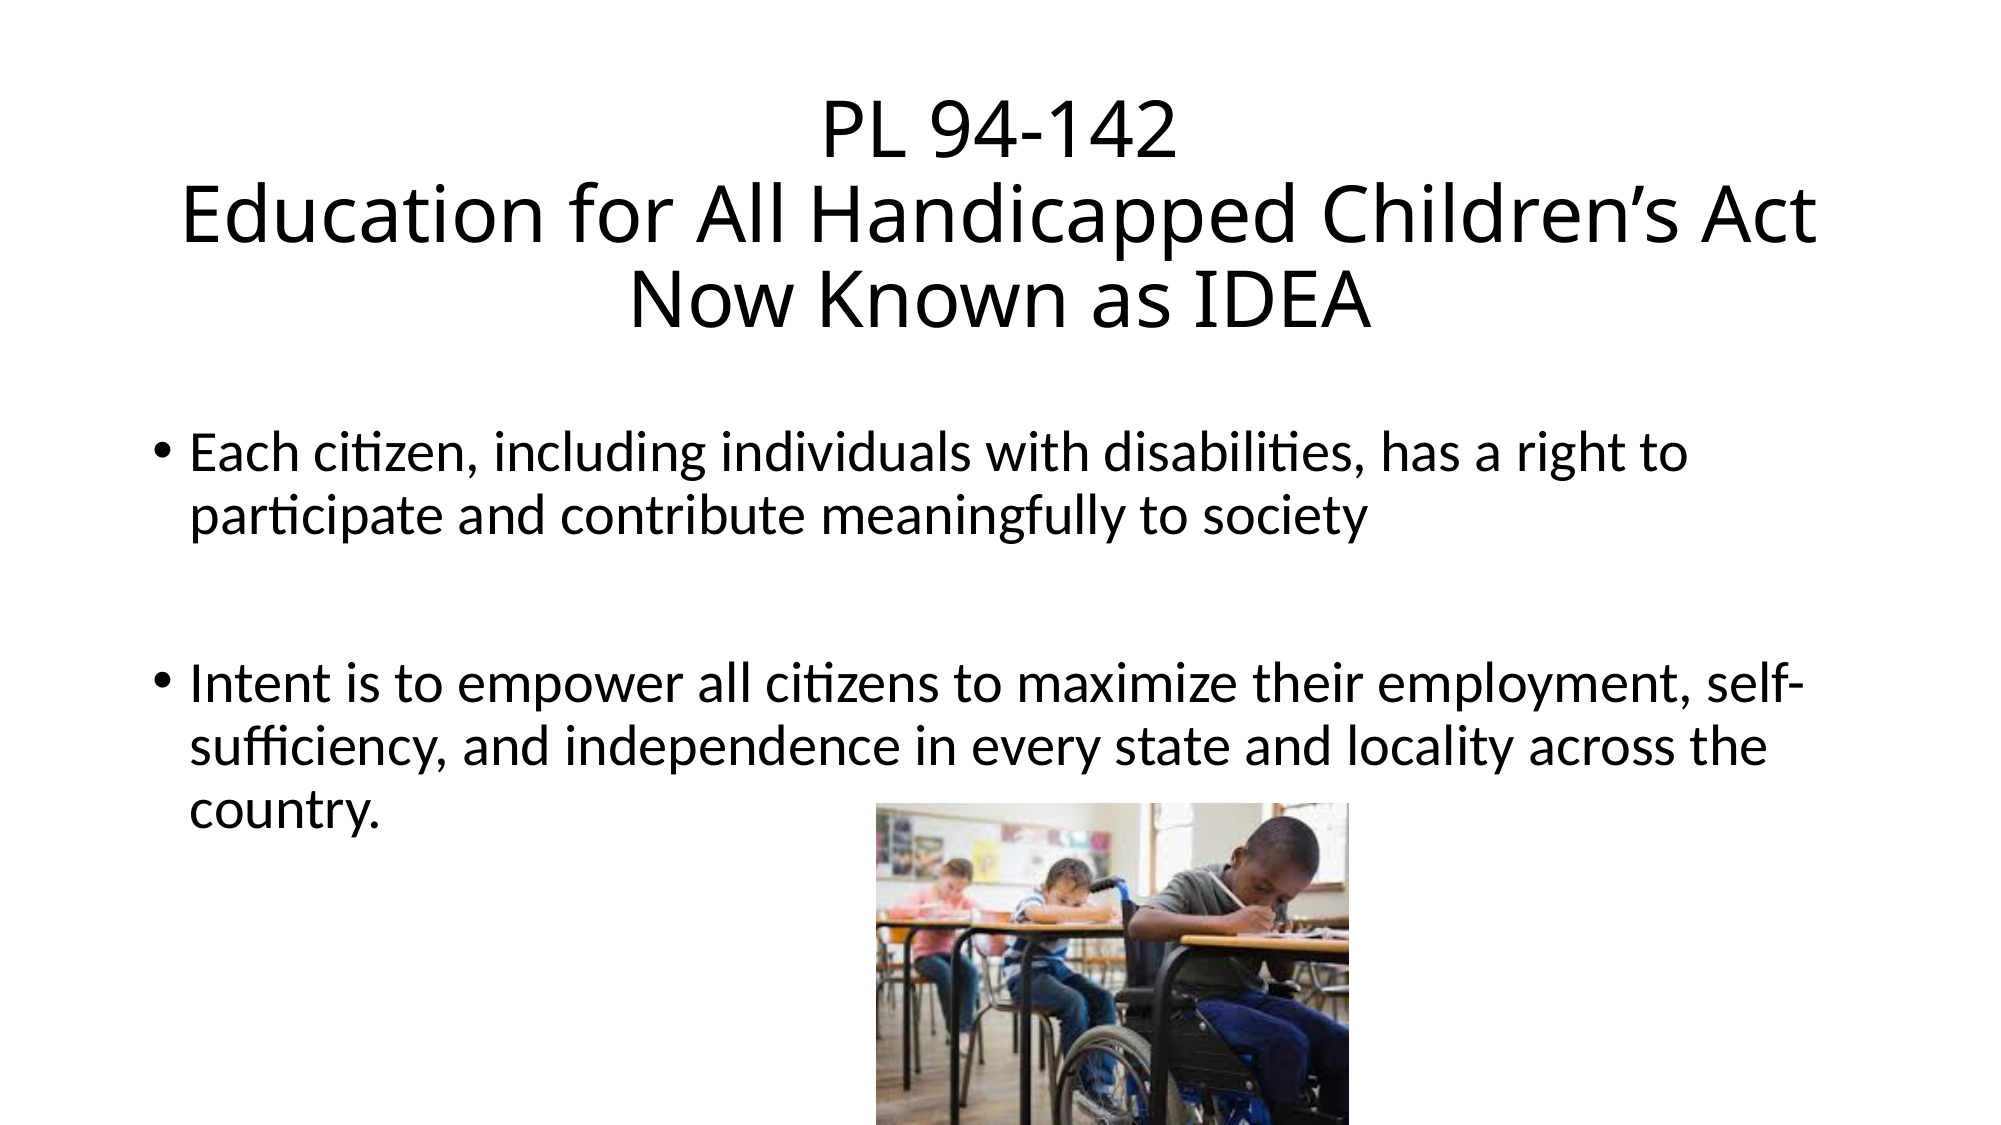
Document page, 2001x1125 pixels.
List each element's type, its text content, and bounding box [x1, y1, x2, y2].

picture [876, 803, 1349, 1125]
list Each citizen, including individuals with disabilities, has a right to participate and contribute meaningfully to society Intent is to empower all citizens to maximize their employment, self-sufficiency, and independence in every state and locality across the country. [137, 413, 1863, 1014]
title PL 94-142 Education for All Handicapped Children’s Act Now Known as IDEA [137, 59, 1863, 374]
